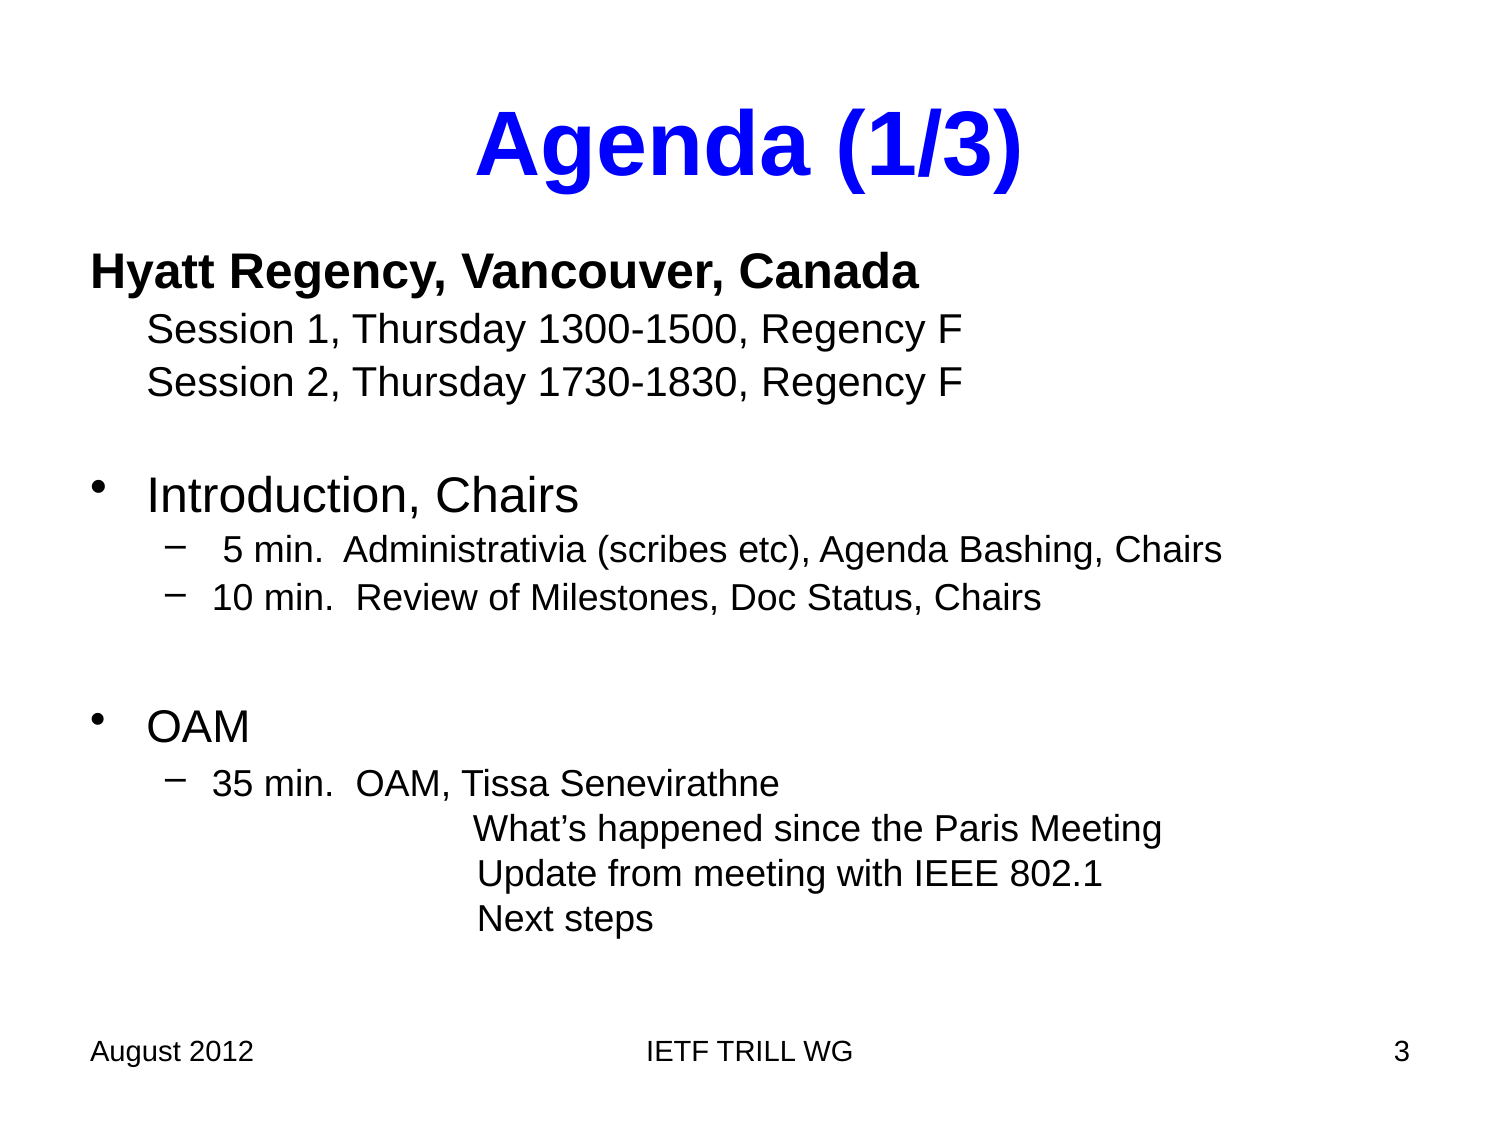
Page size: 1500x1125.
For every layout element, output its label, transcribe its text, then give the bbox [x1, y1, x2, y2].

title Agenda (1/3) [75, 45, 1425, 233]
slide_number 3 [1074, 1024, 1426, 1103]
footer IETF TRILL WG [512, 1024, 988, 1103]
list Hyatt Regency, Vancouver, Canada Session 1, Thursday 1300-1500, Regency F Session 2, Thursday 1730-1830, Regency F Introduction, Chairs 5 min. Administrativia (scribes etc), Agenda Bashing, Chairs 10 min. Review of Milestones, Doc Status, Chairs OAM 35 min. OAM, Tissa Senevirathne What’s happened since the Paris Meeting Update from meeting with IEEE 802.1 Next steps [75, 237, 1425, 1005]
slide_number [74, 1024, 426, 1103]
